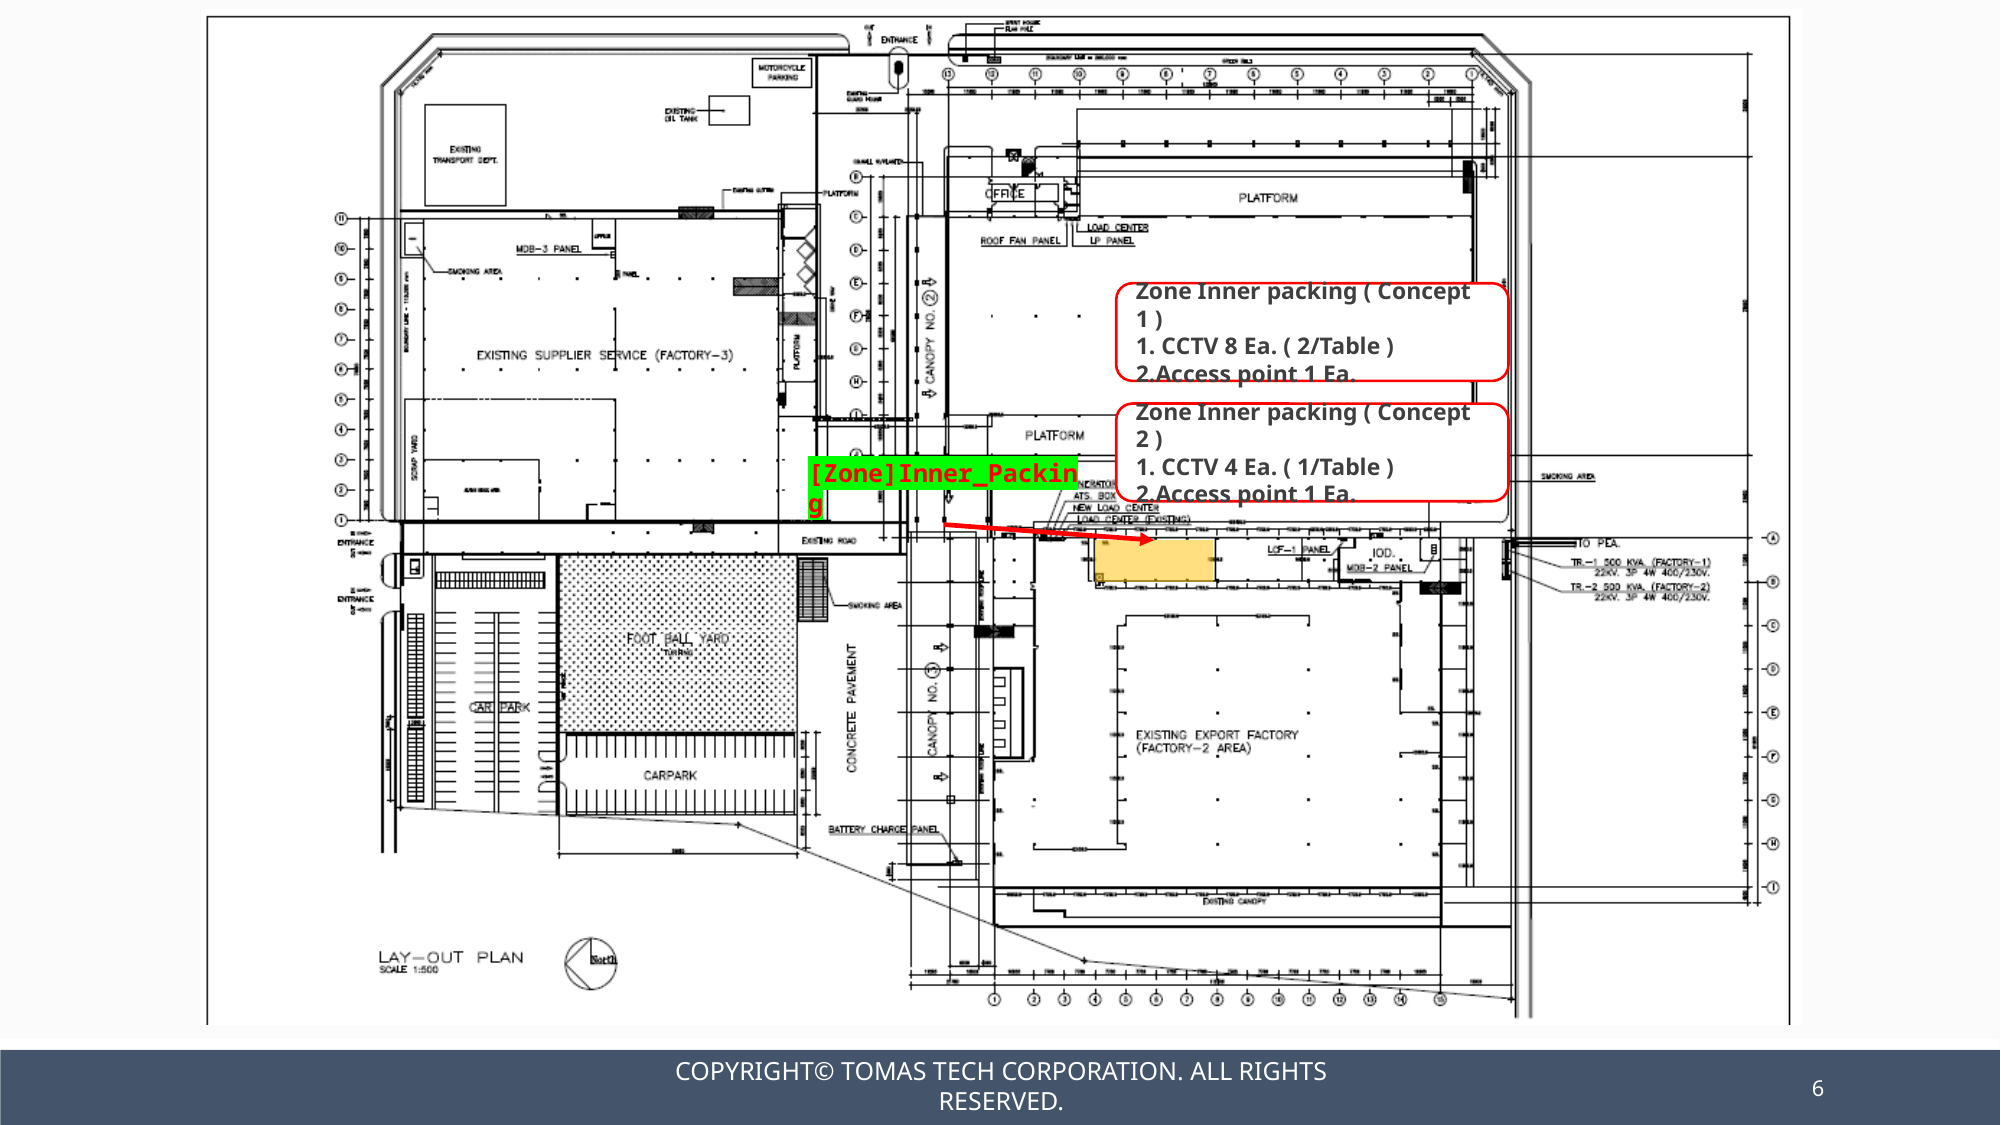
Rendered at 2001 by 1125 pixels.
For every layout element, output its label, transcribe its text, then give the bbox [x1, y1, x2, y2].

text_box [943, 494, 1155, 541]
footer Copyright© TOMAS TECH CORPORATION. All rights reserved. [606, 1055, 1398, 1116]
picture [201, 9, 1803, 1025]
slide_number 6 [1624, 1059, 1840, 1120]
